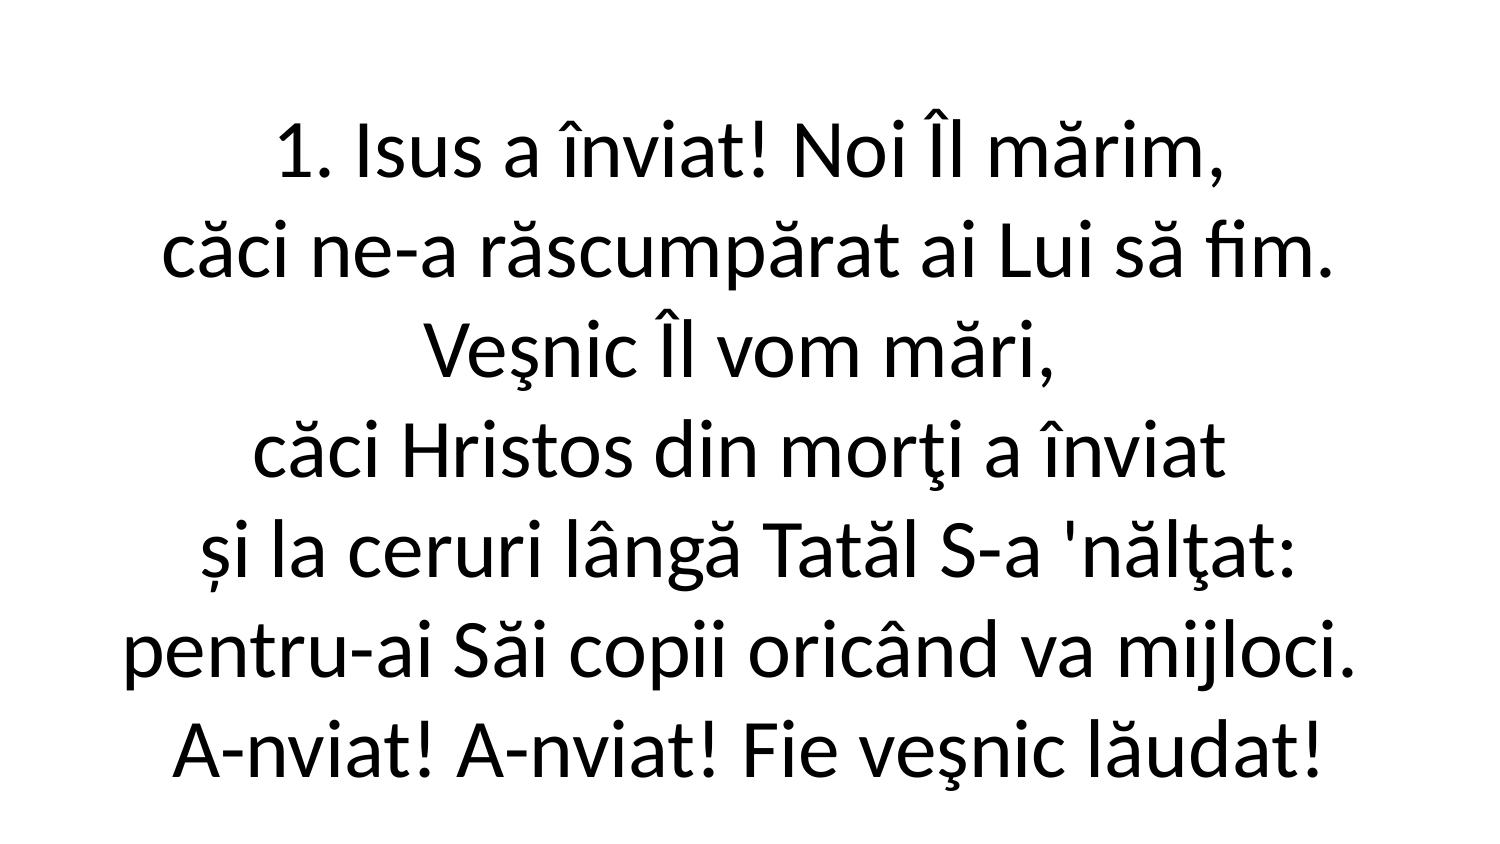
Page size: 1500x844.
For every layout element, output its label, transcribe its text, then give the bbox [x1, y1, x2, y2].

text_box 1. Isus a înviat! Noi Îl mărim, căci ne-a răscumpărat ai Lui să fim. Veşnic Îl vom mări, căci Hristos din morţi a înviat și la ceruri lângă Tatăl S-a 'nălţat: pentru-ai Săi copii oricând va mijloci. A-nviat! A-nviat! Fie veşnic lăudat! [106, 42, 1394, 802]
